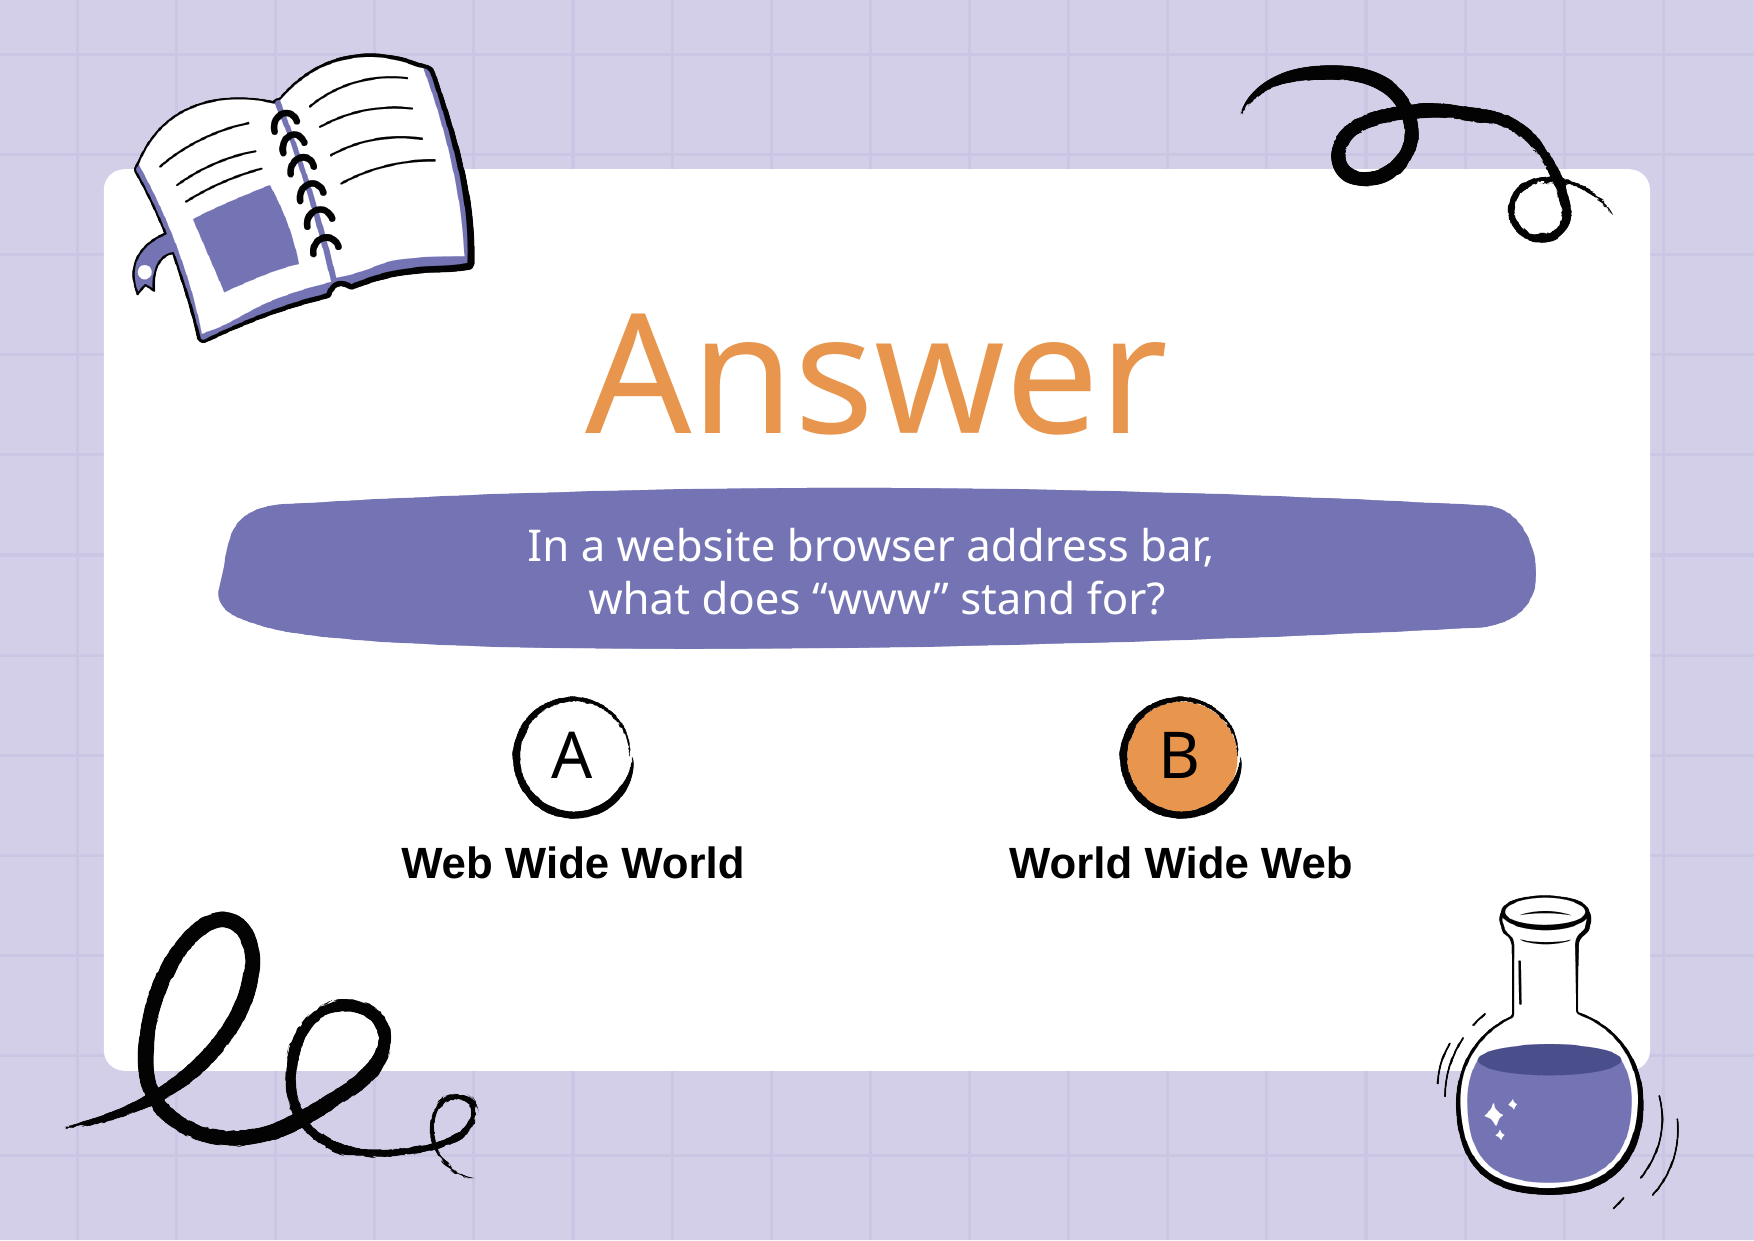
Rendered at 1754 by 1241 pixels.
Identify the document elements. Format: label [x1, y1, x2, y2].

text_box [63, 53, 1680, 1210]
text_box [0, 0, 1754, 1241]
